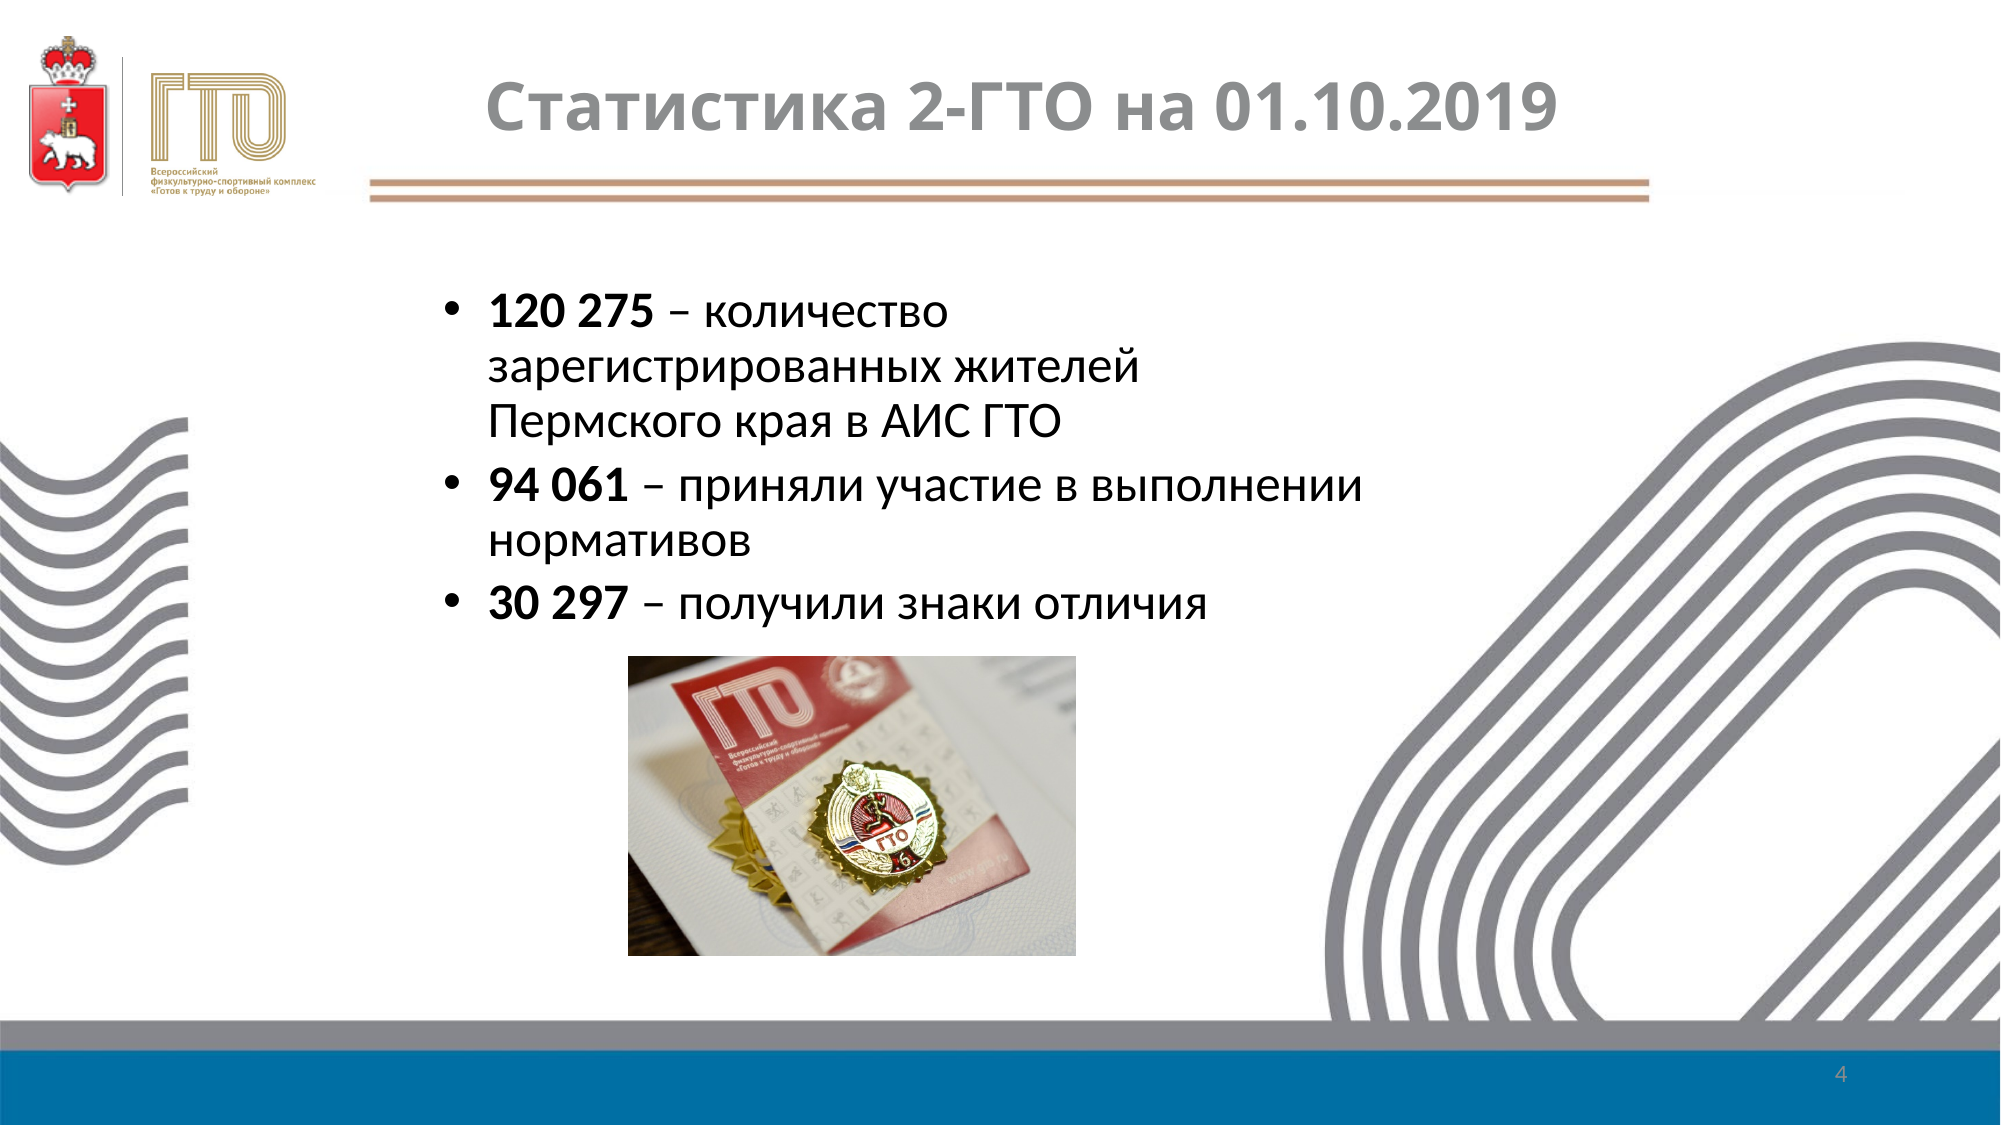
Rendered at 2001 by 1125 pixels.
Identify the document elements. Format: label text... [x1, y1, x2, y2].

picture [0, 0, 2001, 1052]
slide_number 4 [1412, 1042, 1863, 1103]
list 120 275 – количество зарегистрированных жителей Пермского края в АИС ГТО 94 061 – приняли участие в выполнении нормативов 30 297 – получили знаки отличия [427, 275, 1382, 639]
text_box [29, 36, 316, 197]
title Статистика 2-ГТО на 01.10.2019 [327, 92, 1717, 206]
